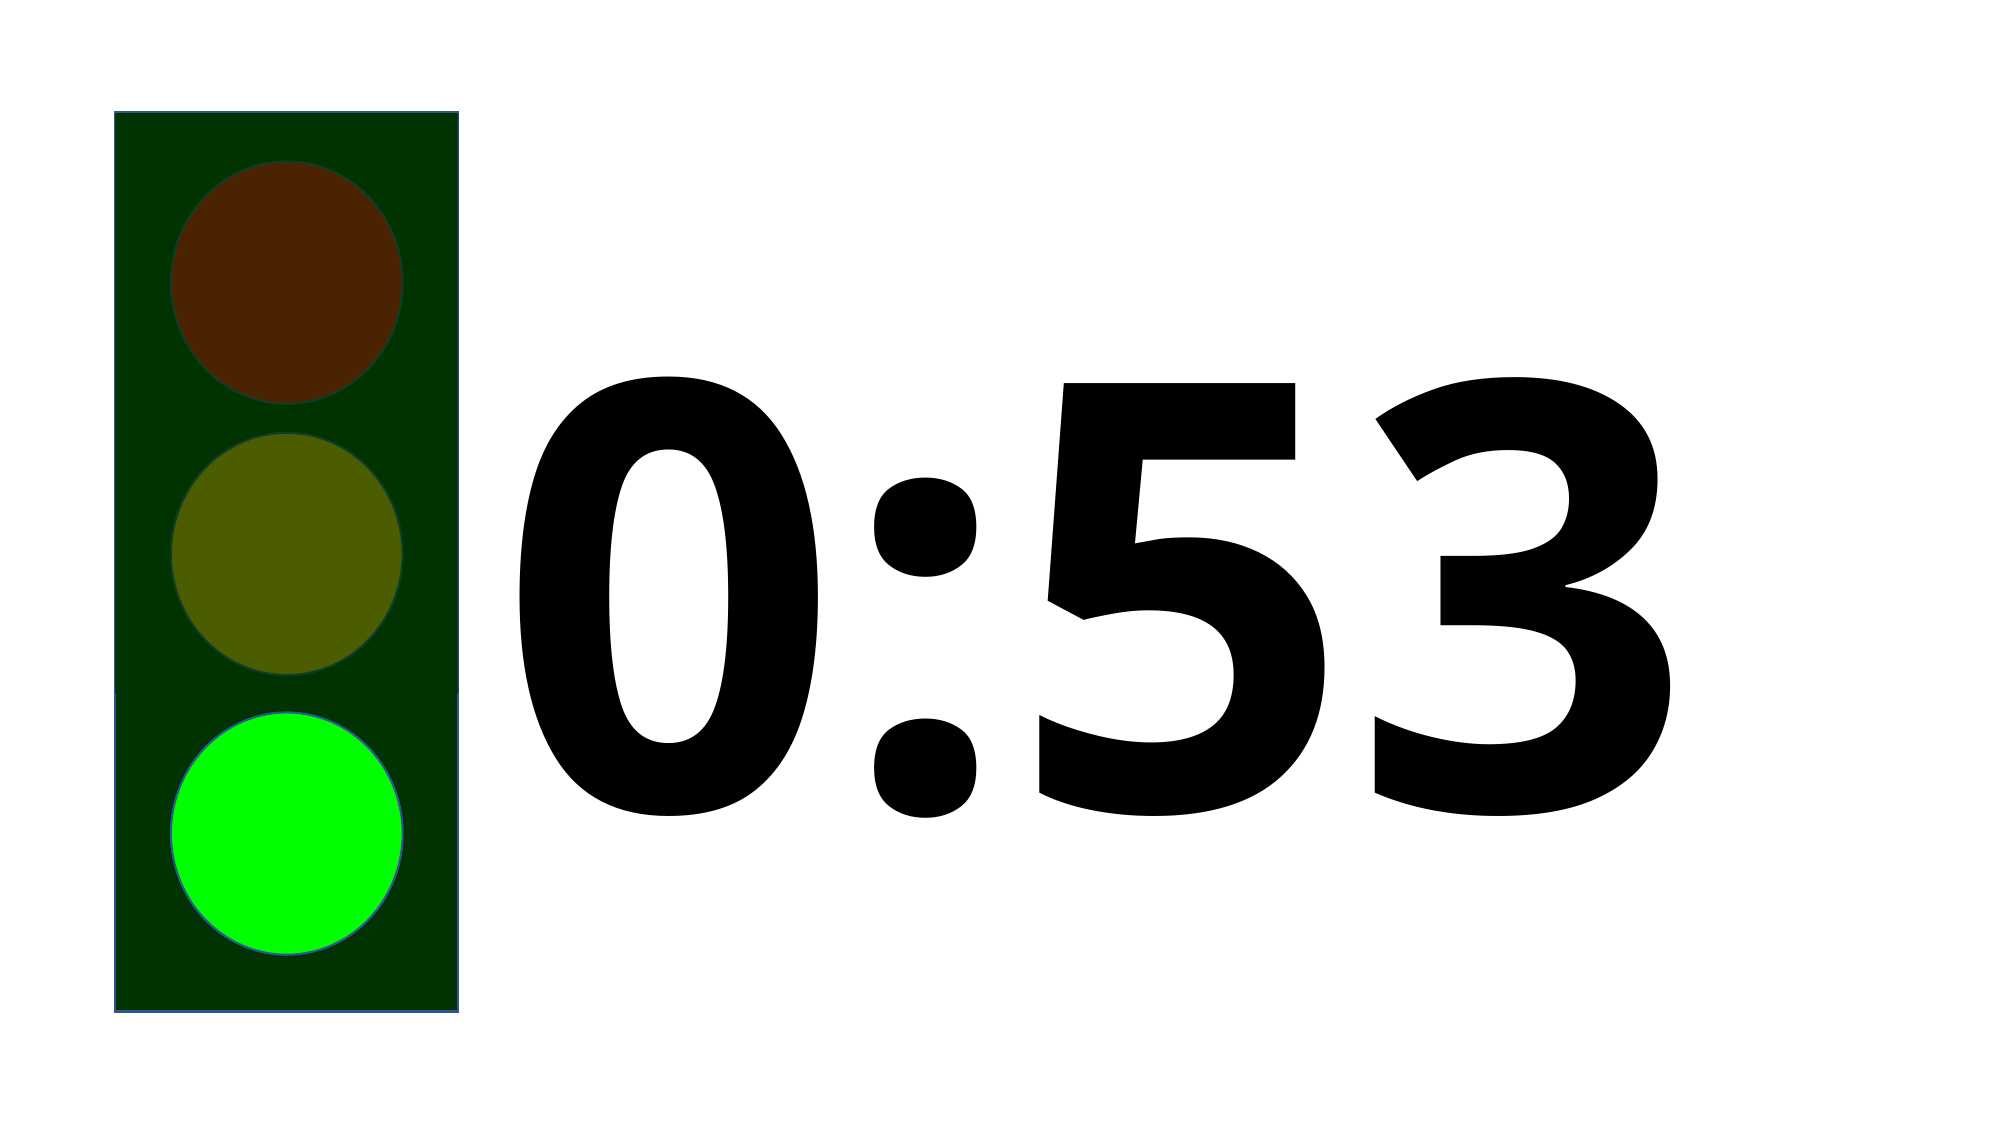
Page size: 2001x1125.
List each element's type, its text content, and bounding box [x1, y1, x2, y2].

text_box [114, 112, 459, 695]
text_box 0:53 [483, 204, 1924, 938]
text_box [114, 695, 459, 1013]
text_box [169, 711, 404, 956]
